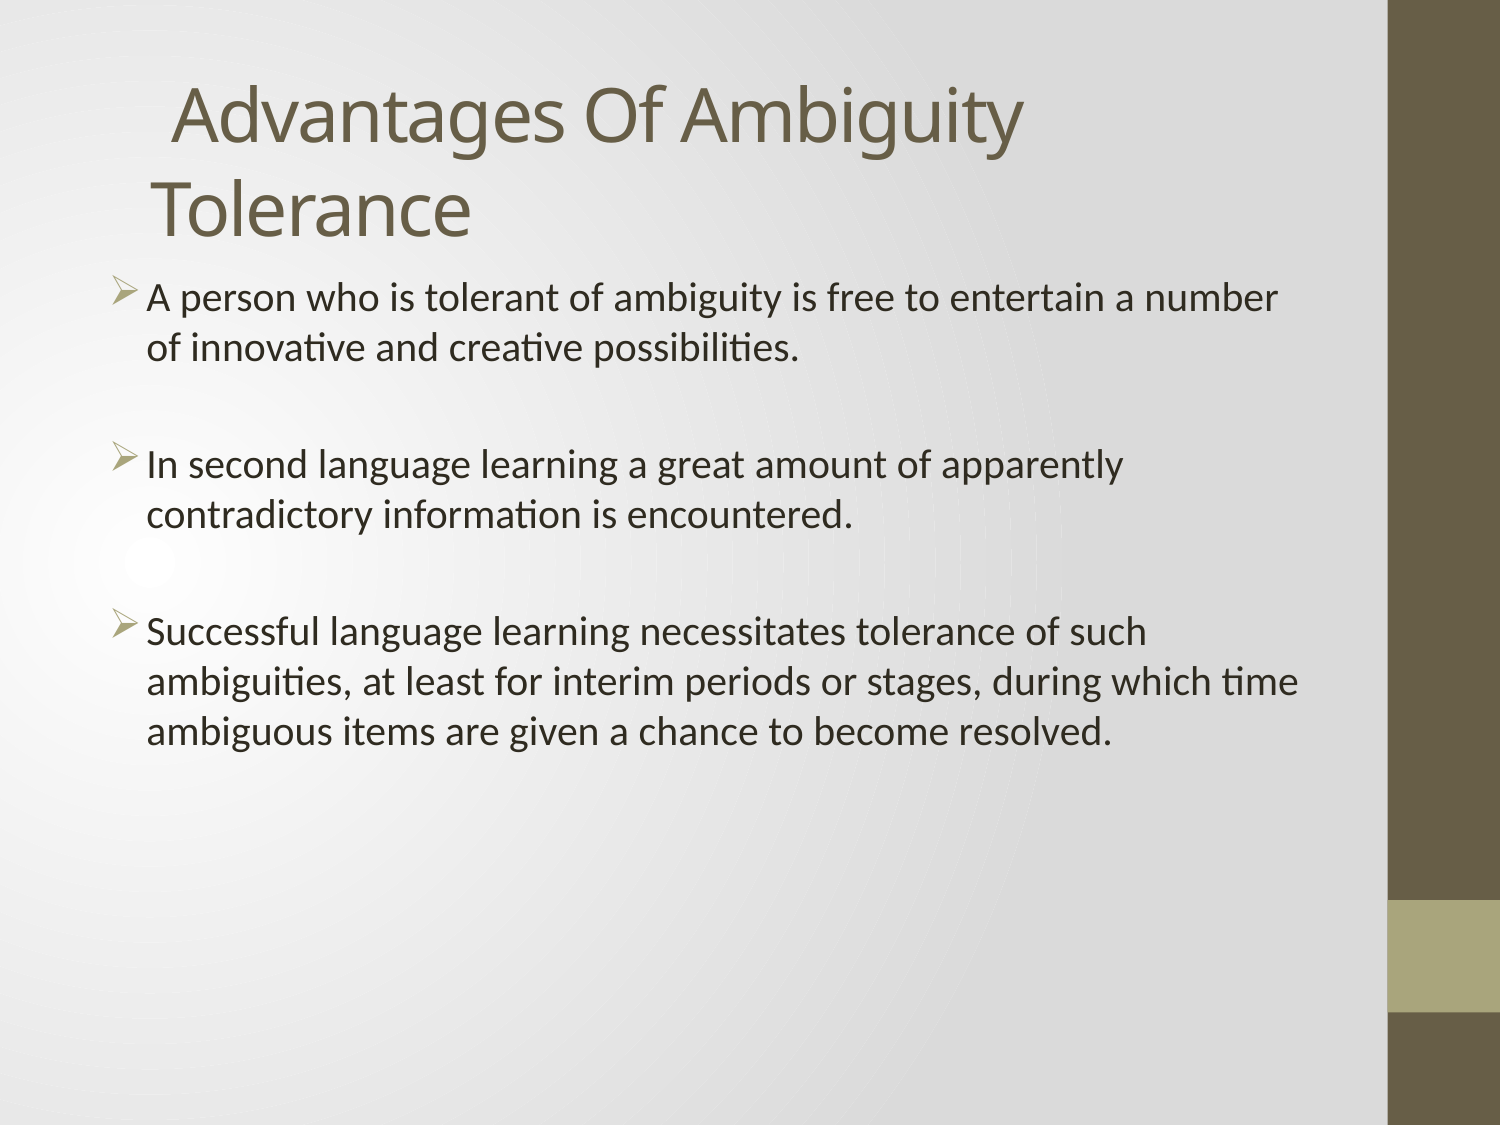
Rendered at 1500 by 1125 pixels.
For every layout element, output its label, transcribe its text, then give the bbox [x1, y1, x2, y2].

list A person who is tolerant of ambiguity is free to entertain a number of innovative and creative possibilities. In second language learning a great amount of apparently contradictory information is encountered. Successful language learning necessitates tolerance of such ambiguities, at least for interim periods or stages, during which time ambiguous items are given a chance to become resolved. [75, 262, 1325, 1050]
title Advantages Of Ambiguity Tolerance [135, 54, 1365, 244]
